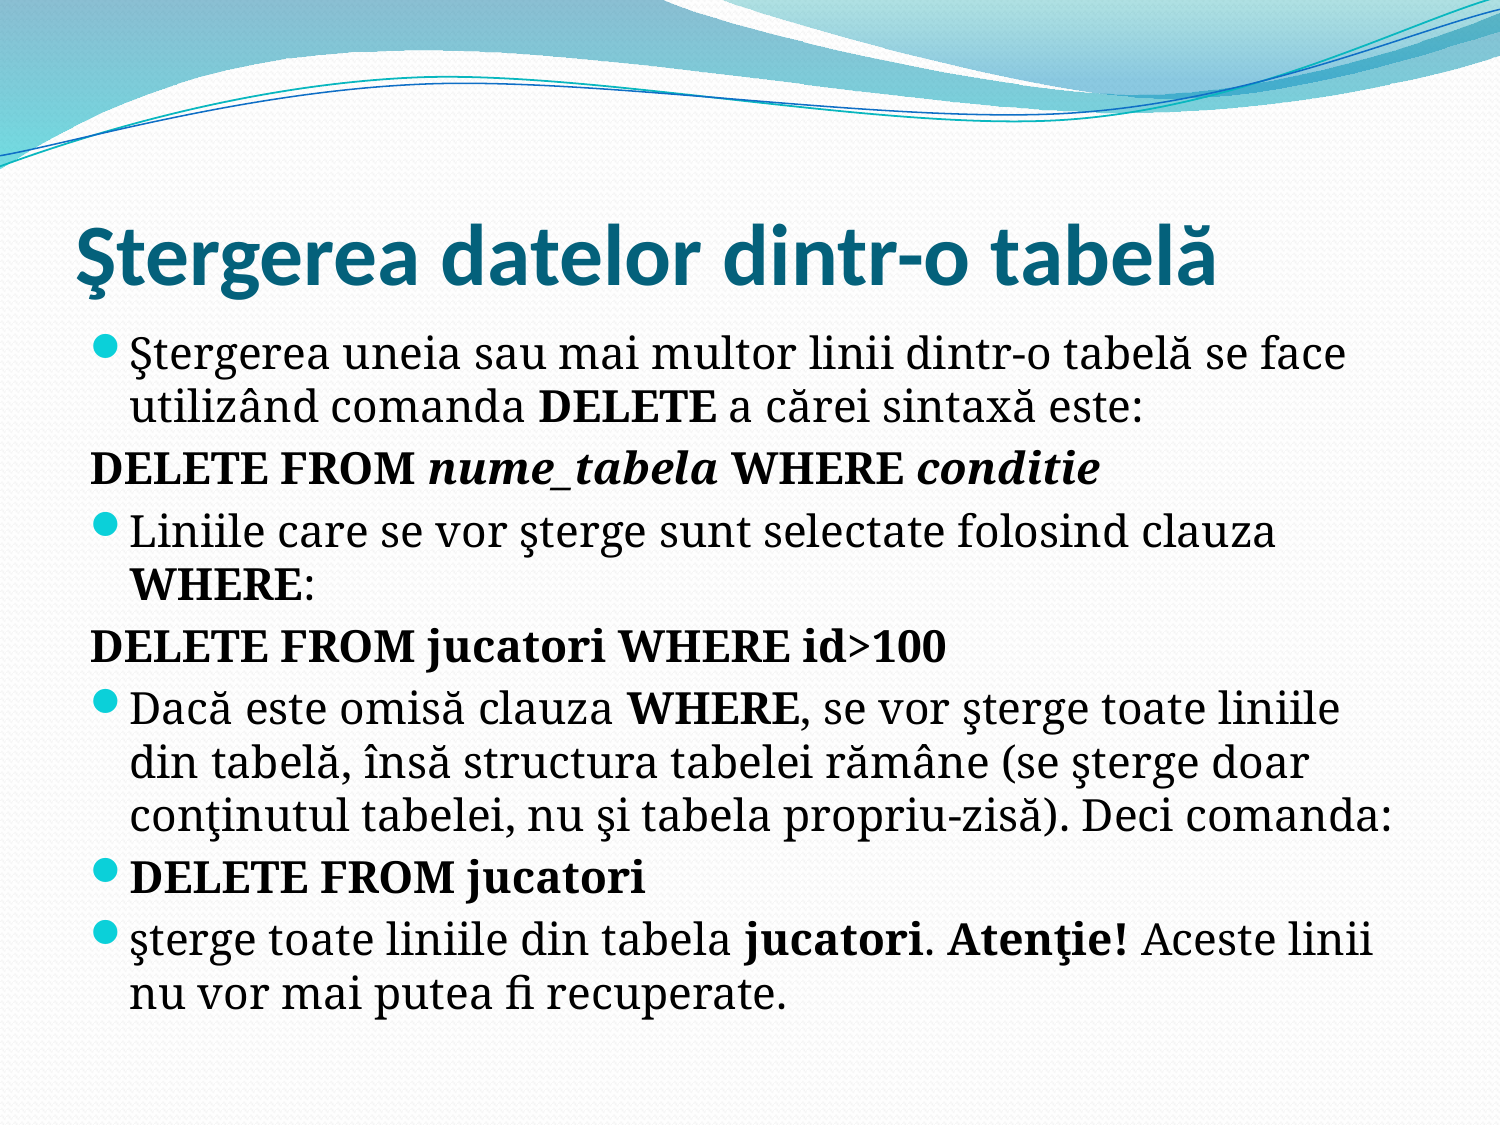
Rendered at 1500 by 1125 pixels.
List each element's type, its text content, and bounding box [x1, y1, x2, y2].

list Ştergerea uneia sau mai multor linii dintr-o tabelă se face utilizând comanda DELETE a cărei sintaxă este: DELETE FROM nume_tabela WHERE conditie Liniile care se vor şterge sunt selectate folosind clauza WHERE: DELETE FROM jucatori WHERE id>100 Dacă este omisă clauza WHERE, se vor şterge toate liniile din tabelă, însă structura tabelei rămâne (se şterge doar conţinutul tabelei, nu şi tabela propriu-zisă). Deci comanda: DELETE FROM jucatori şterge toate liniile din tabela jucatori. Atenţie! Aceste linii nu vor mai putea fi recuperate. [75, 317, 1425, 1038]
title Ştergerea datelor dintr-o tabelă [75, 115, 1425, 303]
